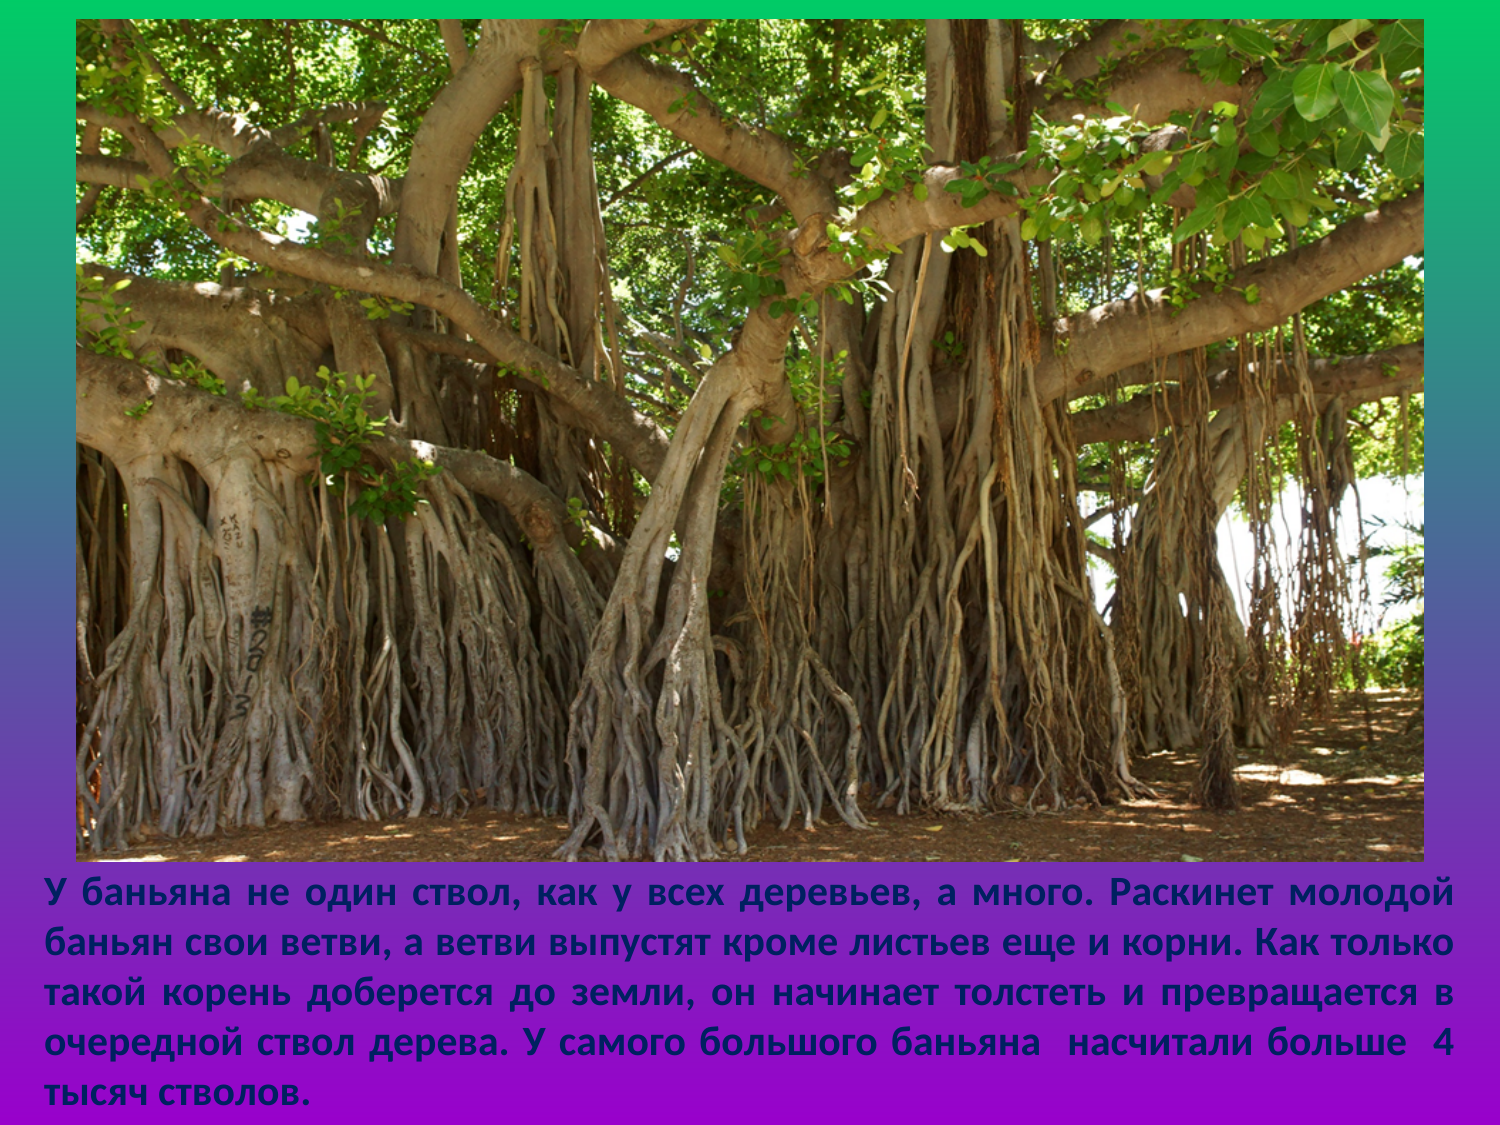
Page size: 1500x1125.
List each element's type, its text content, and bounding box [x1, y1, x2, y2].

picture [76, 18, 1424, 862]
text_box У баньяна не один ствол, как у всех деревьев, а много. Раскинет молодой баньян свои ветви, а ветви выпустят кроме листьев еще и корни. Как только такой корень доберется до земли, он начинает толстеть и превращается в очередной ствол дерева. У самого большого баньяна насчитали больше 4 тысяч стволов. [29, 856, 1471, 1121]
